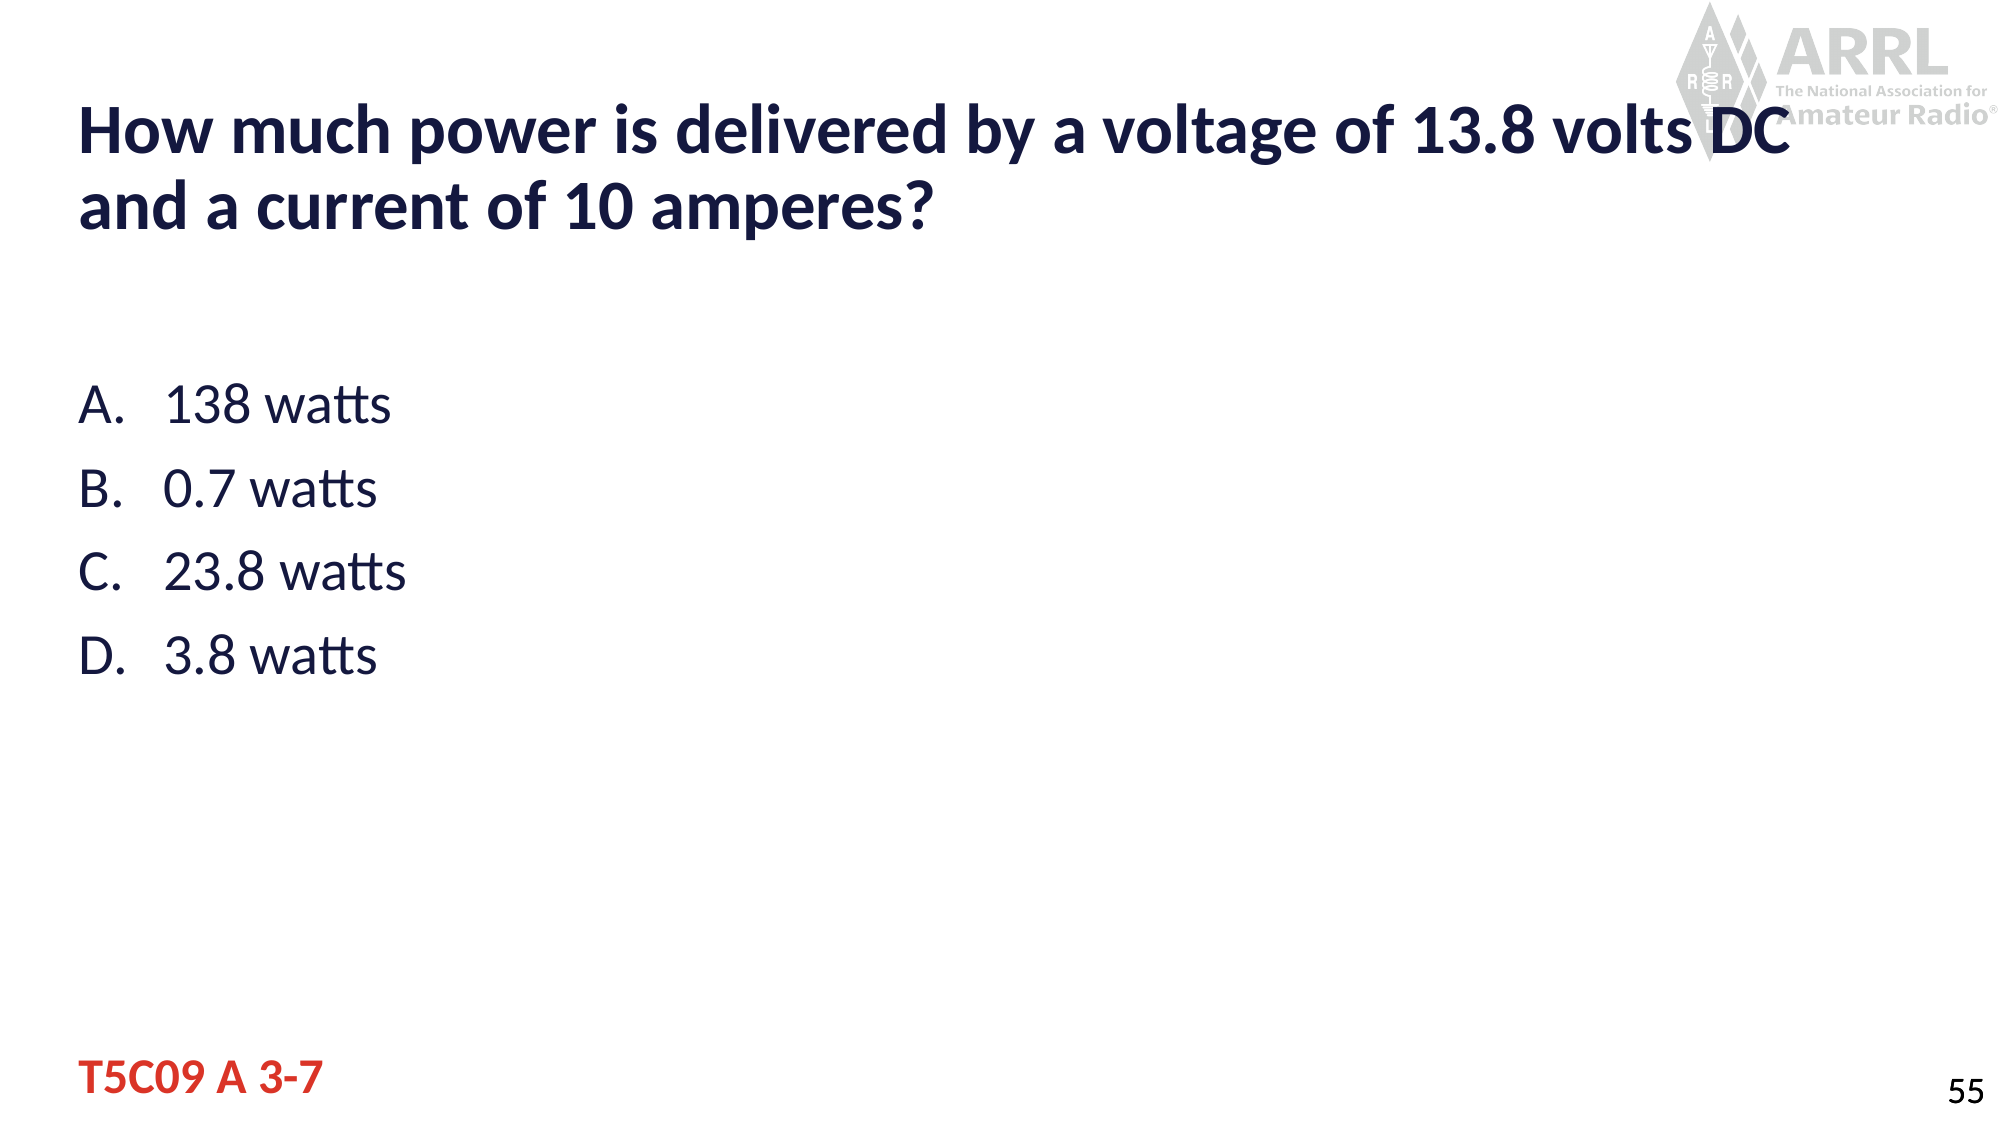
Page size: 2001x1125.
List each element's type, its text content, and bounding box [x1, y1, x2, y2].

list 138 watts 0.7 watts 23.8 watts 3.8 watts [63, 365, 1863, 989]
title How much power is delivered by a voltage of 13.8 volts DC and a current of 10 amperes? [63, 59, 1863, 278]
picture [1674, 0, 2000, 164]
text_box T5C09 A 3-7 [63, 1036, 921, 1112]
